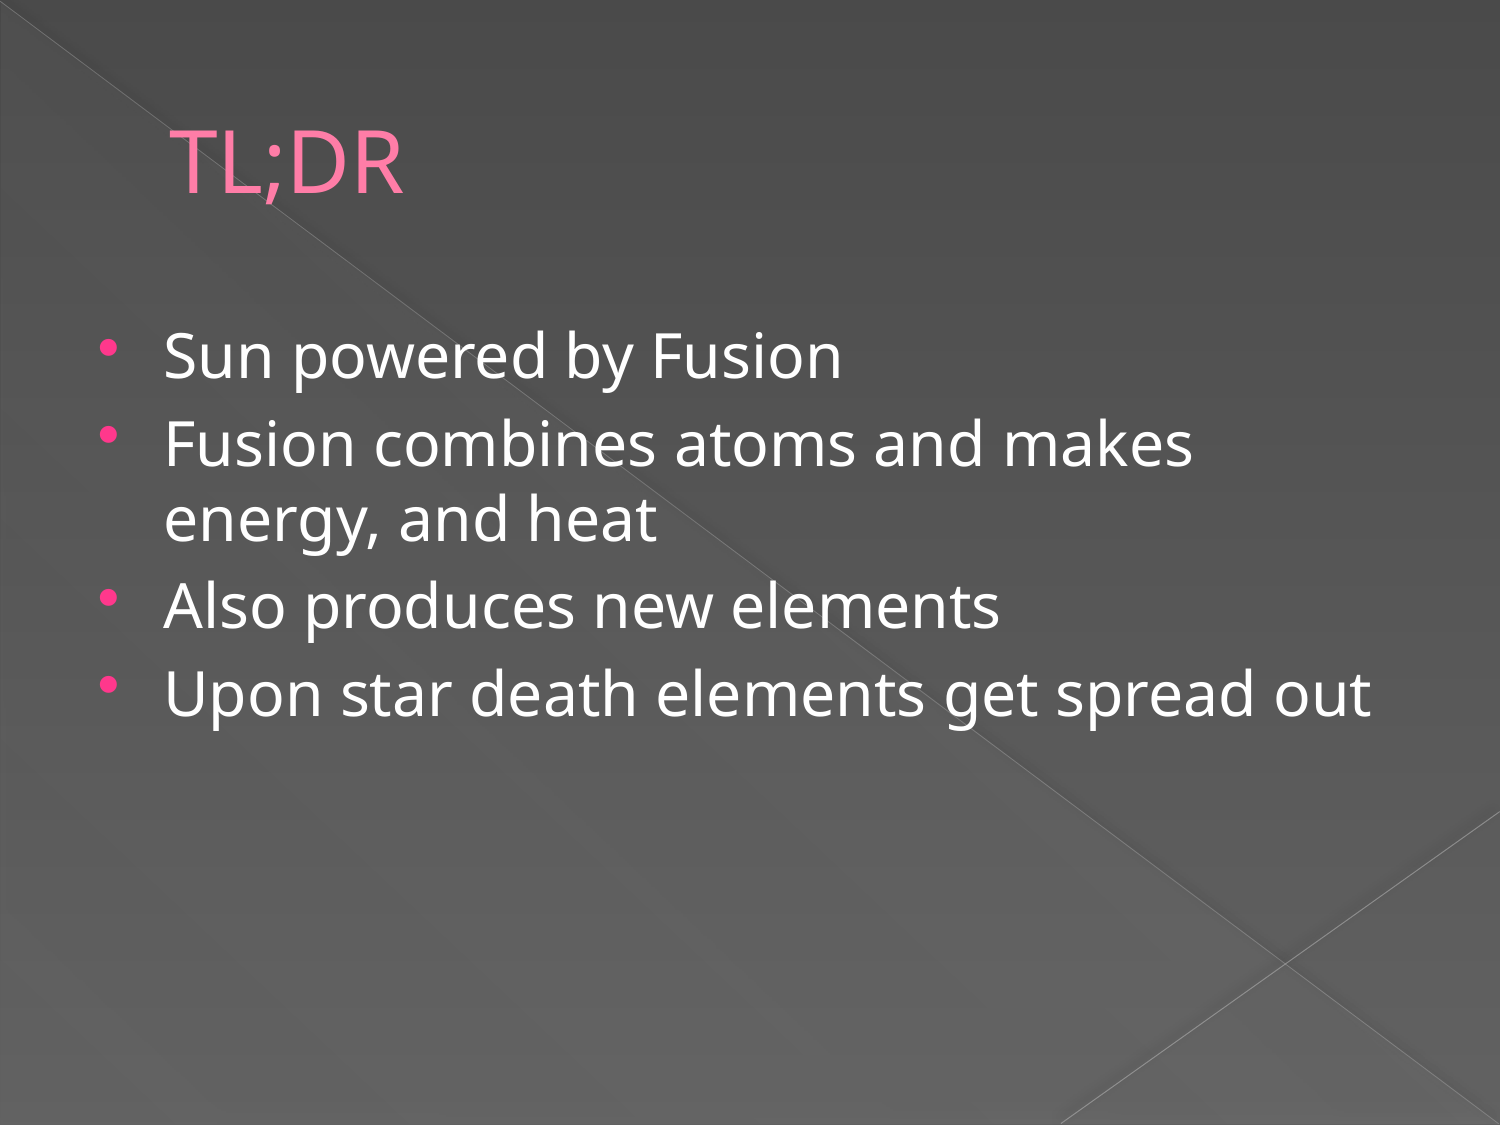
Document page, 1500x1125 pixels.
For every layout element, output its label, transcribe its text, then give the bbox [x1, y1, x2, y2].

title TL;DR [75, 43, 1425, 274]
list Sun powered by Fusion Fusion combines atoms and makes energy, and heat Also produces new elements Upon star death elements get spread out [75, 308, 1425, 1059]
